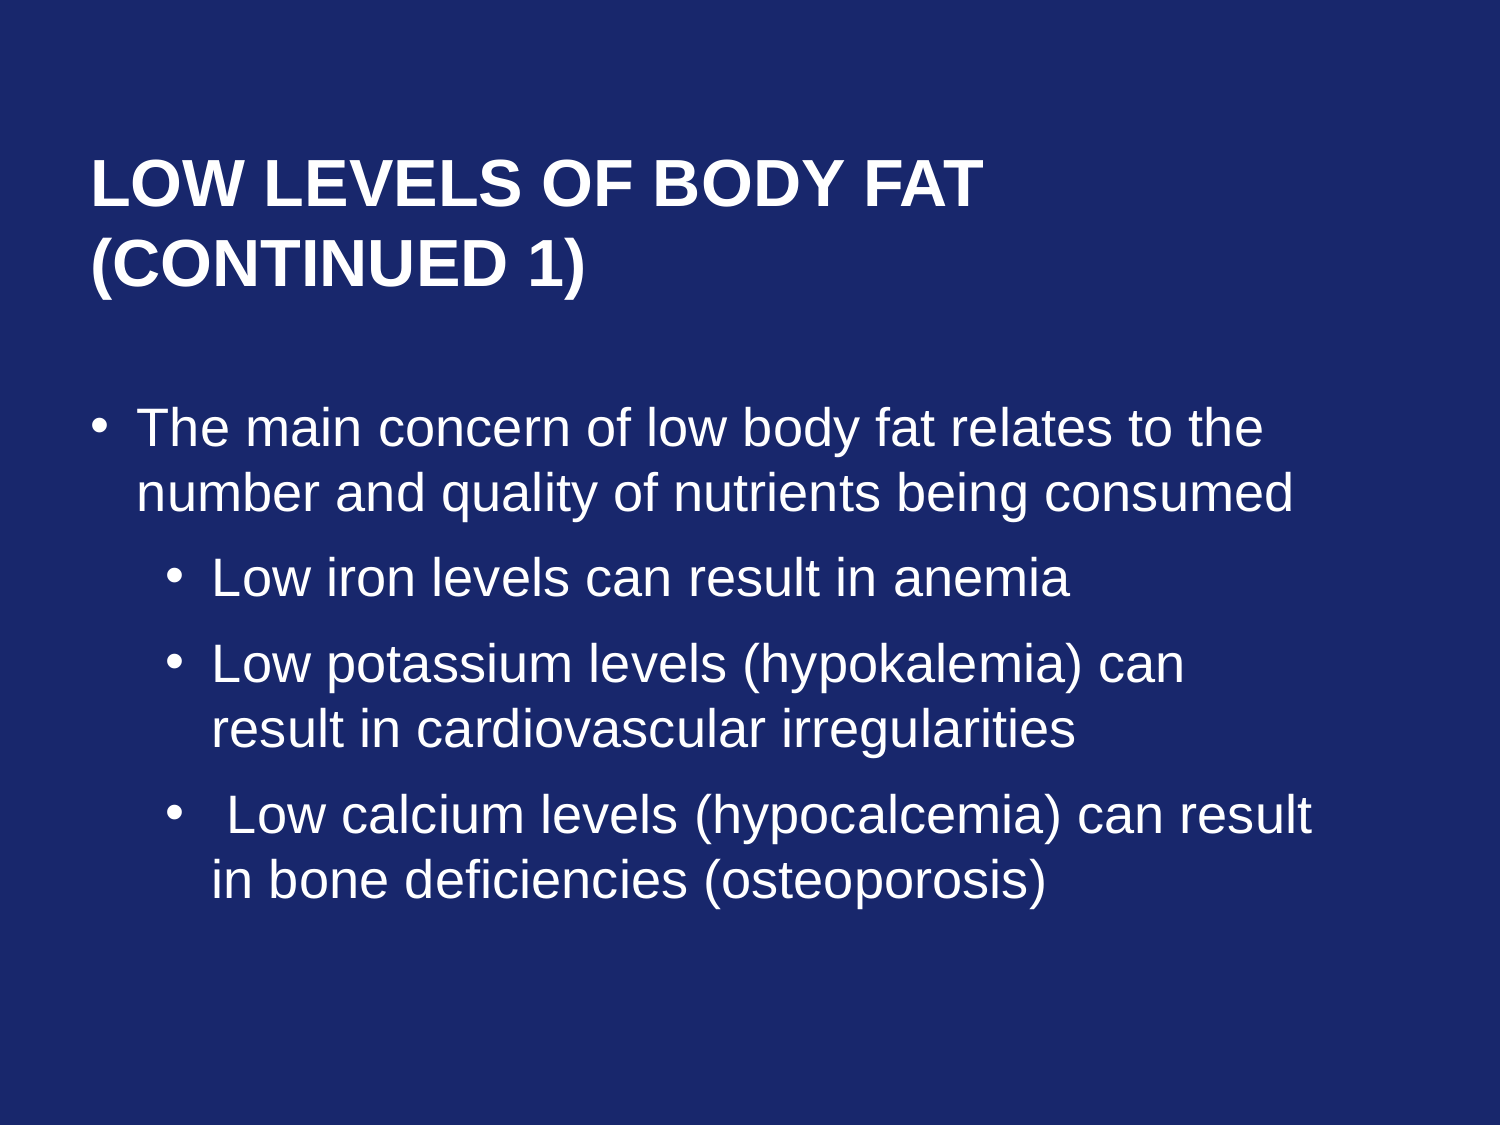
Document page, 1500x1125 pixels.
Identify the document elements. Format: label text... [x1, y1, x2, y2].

title Low Levels of Body Fat (continued 1) [75, 99, 1350, 339]
list The main concern of low body fat relates to the number and quality of nutrients being consumed Low iron levels can result in anemia Low potassium levels (hypokalemia) can result in cardiovascular irregularities Low calcium levels (hypocalcemia) can result in bone deficiencies (osteoporosis) [75, 351, 1350, 950]
